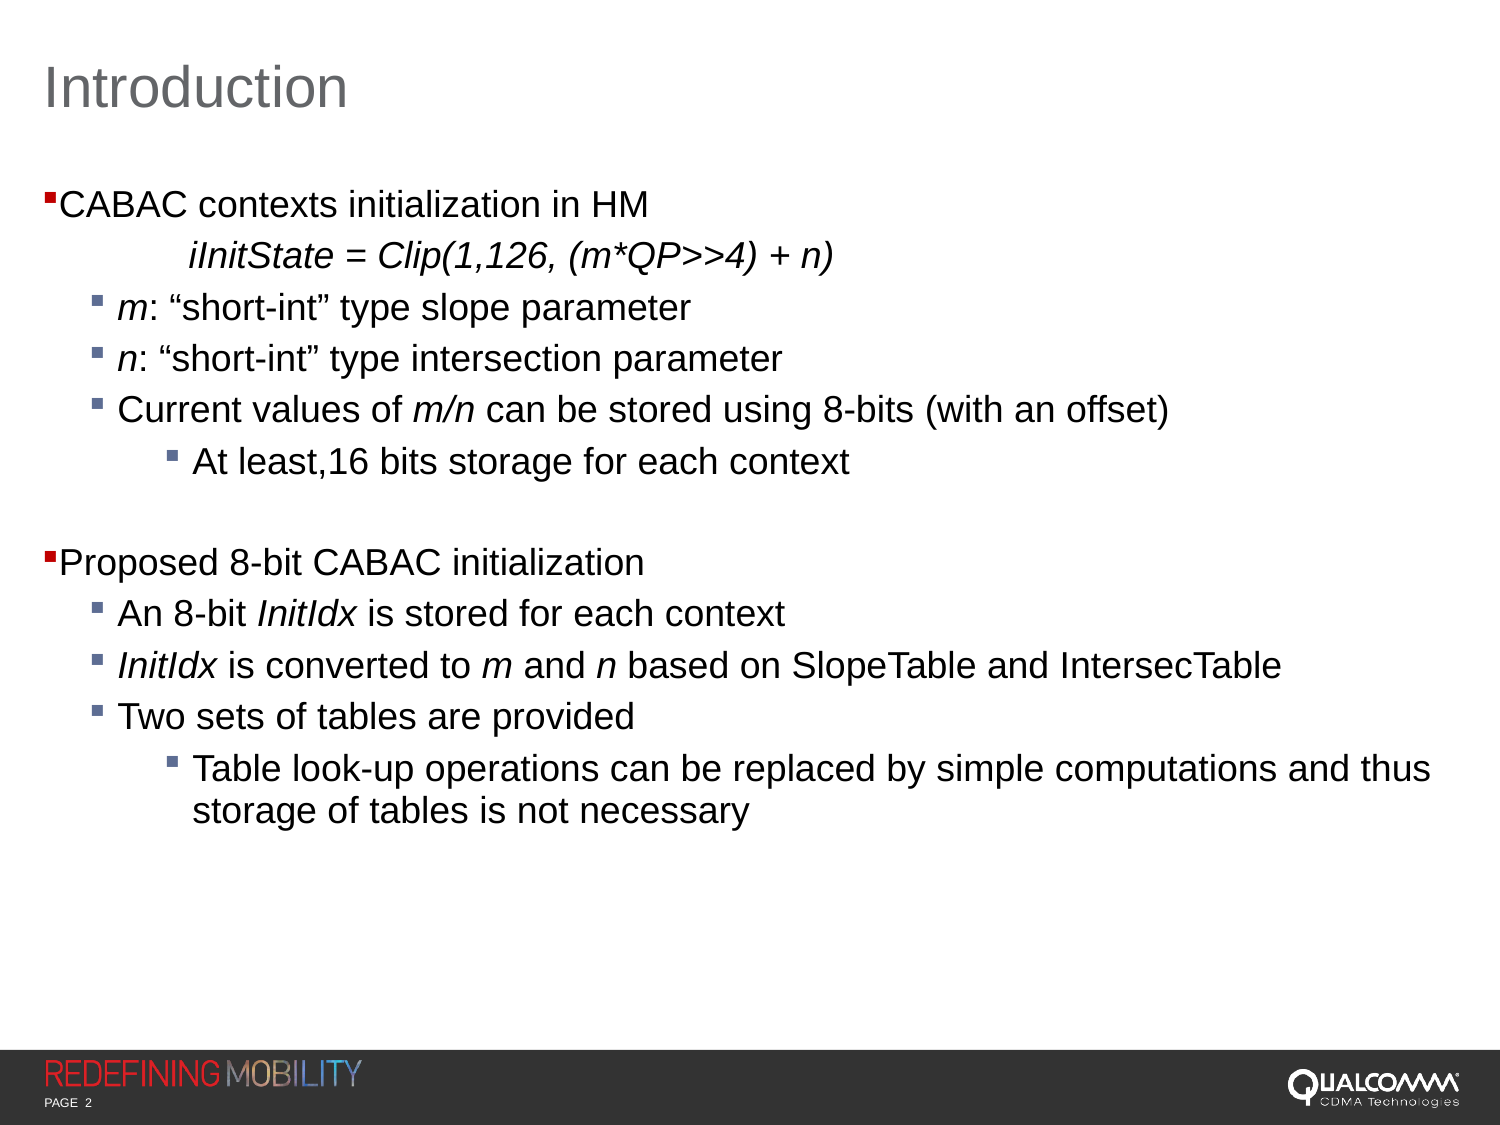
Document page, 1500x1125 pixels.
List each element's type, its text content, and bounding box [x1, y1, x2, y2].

title Introduction [28, 44, 1462, 138]
picture [30, 1048, 372, 1099]
picture [1278, 1058, 1478, 1114]
text_box CABAC contexts initialization in HM iInitState = Clip(1,126, (m*QP>>4) + n) m: “short-int” type slope parameter n: “short-int” type intersection parameter Current values of m/n can be stored using 8-bits (with an offset) At least,16 bits storage for each context Proposed 8-bit CABAC initialization An 8-bit InitIdx is stored for each context InitIdx is converted to m and n based on SlopeTable and IntersecTable Two sets of tables are provided Table look-up operations can be replaced by simple computations and thus storage of tables is not necessary [26, 175, 1456, 1021]
